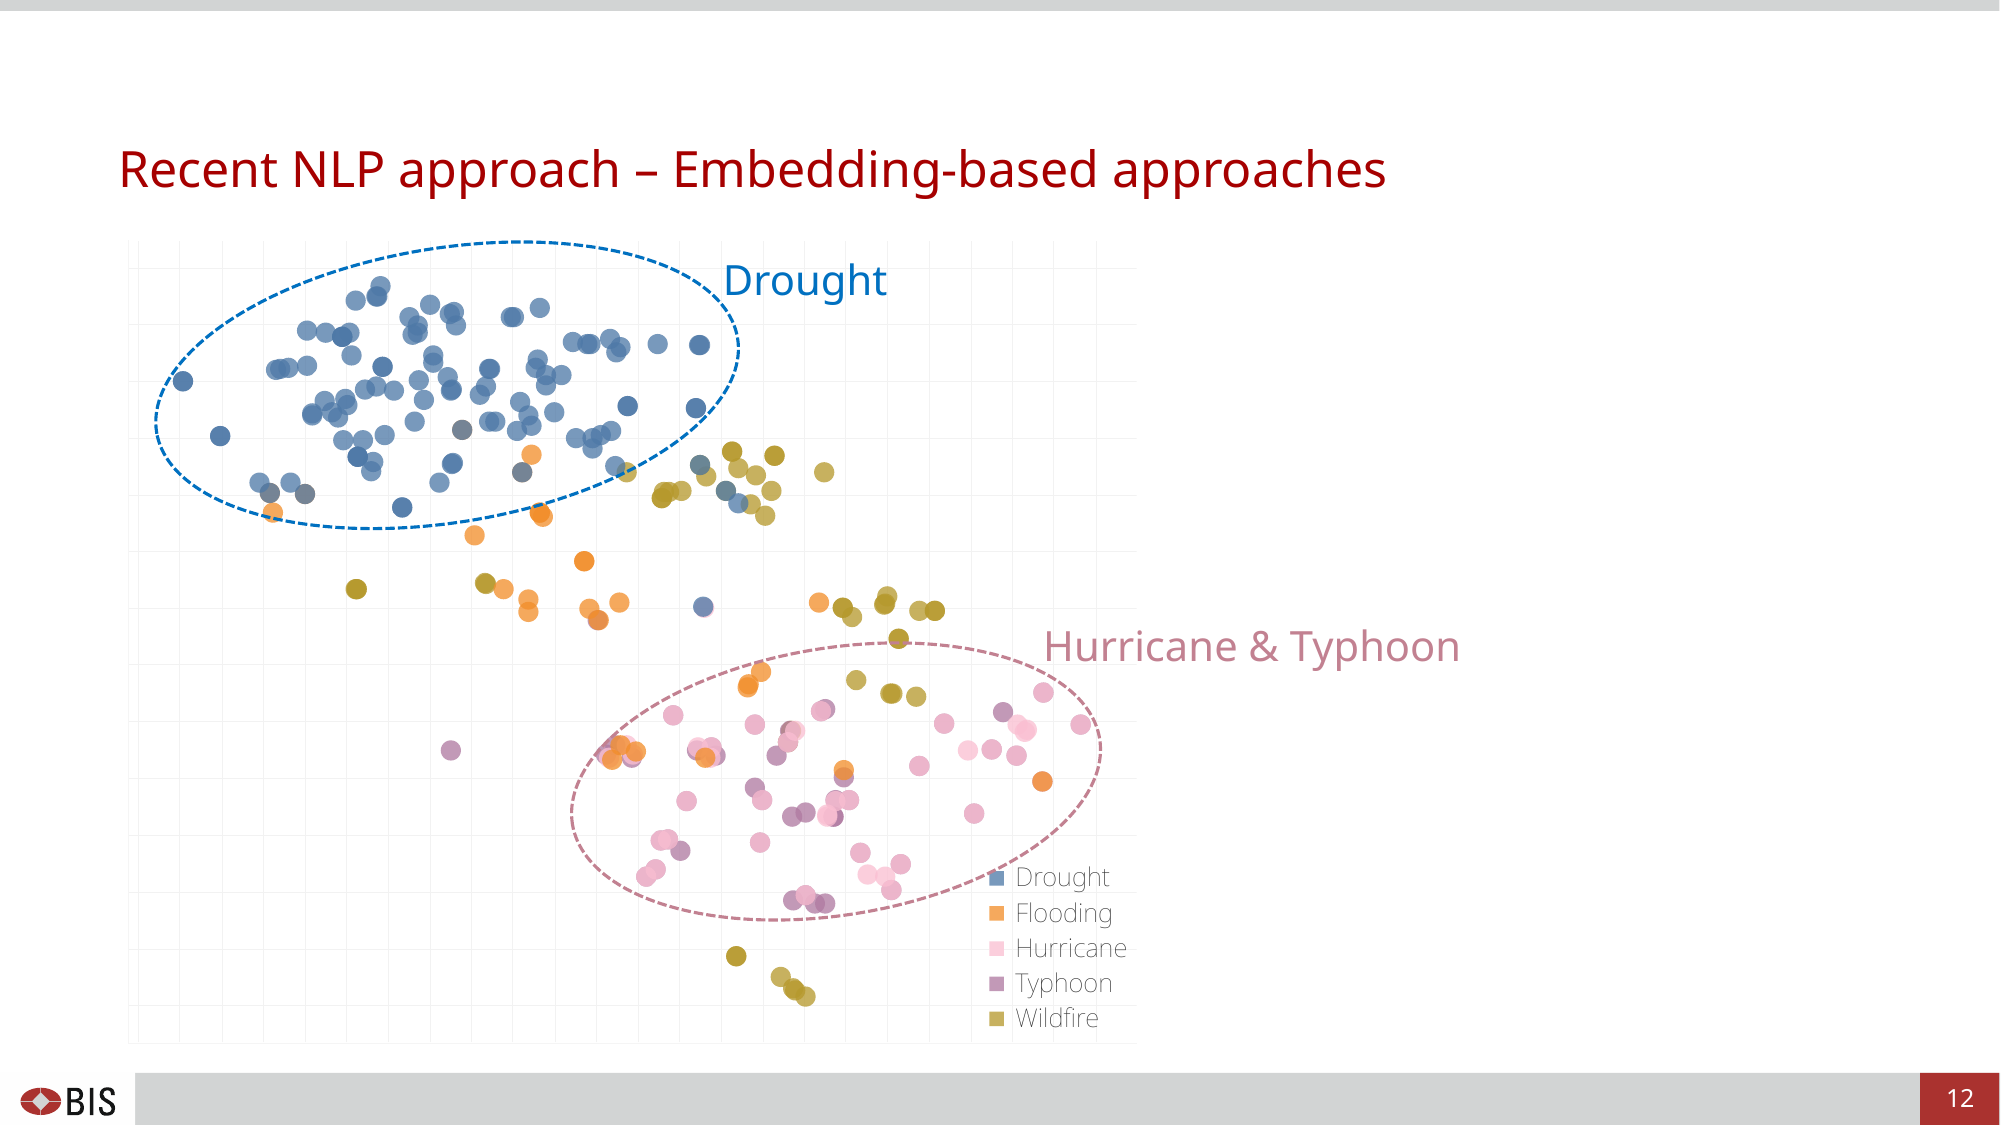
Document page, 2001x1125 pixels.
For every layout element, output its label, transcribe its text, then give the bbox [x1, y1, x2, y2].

title Recent NLP approach – Embedding-based approaches [118, 137, 1863, 214]
text_box Hurricane & Typhoon [1154, 612, 1477, 678]
picture [115, 227, 1151, 1056]
slide_number 12 [1921, 1074, 2000, 1125]
